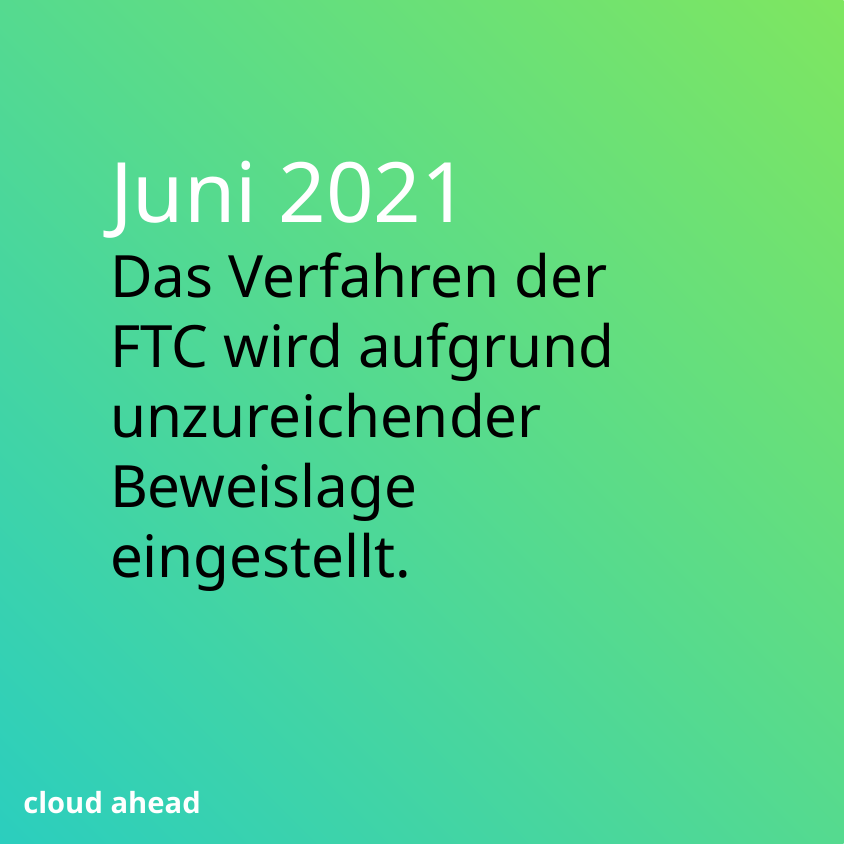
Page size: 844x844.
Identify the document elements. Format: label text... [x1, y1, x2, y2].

text_box Juni 2021 Das Verfahren der FTC wird aufgrund unzureichender Beweislage eingestellt. [95, 131, 713, 667]
